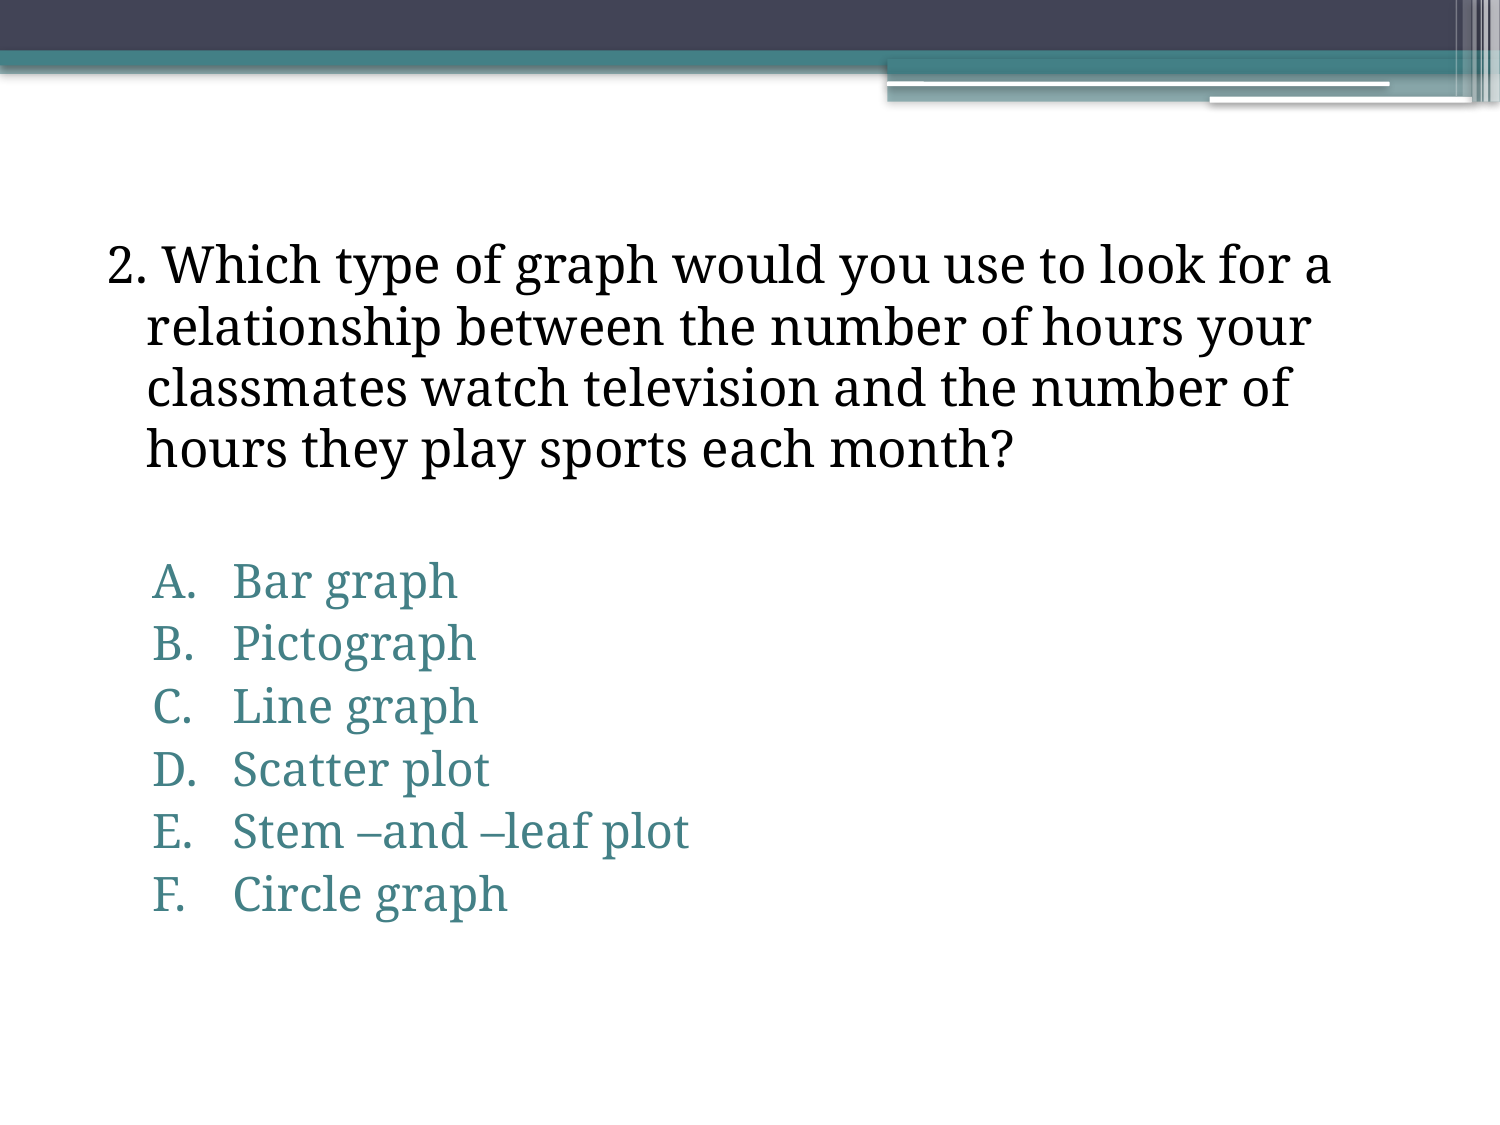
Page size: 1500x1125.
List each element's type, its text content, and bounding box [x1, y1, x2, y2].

list 2. Which type of graph would you use to look for a relationship between the number of hours your classmates watch television and the number of hours they play sports each month? Bar graph Pictograph Line graph Scatter plot Stem –and –leaf plot Circle graph [75, 224, 1425, 935]
